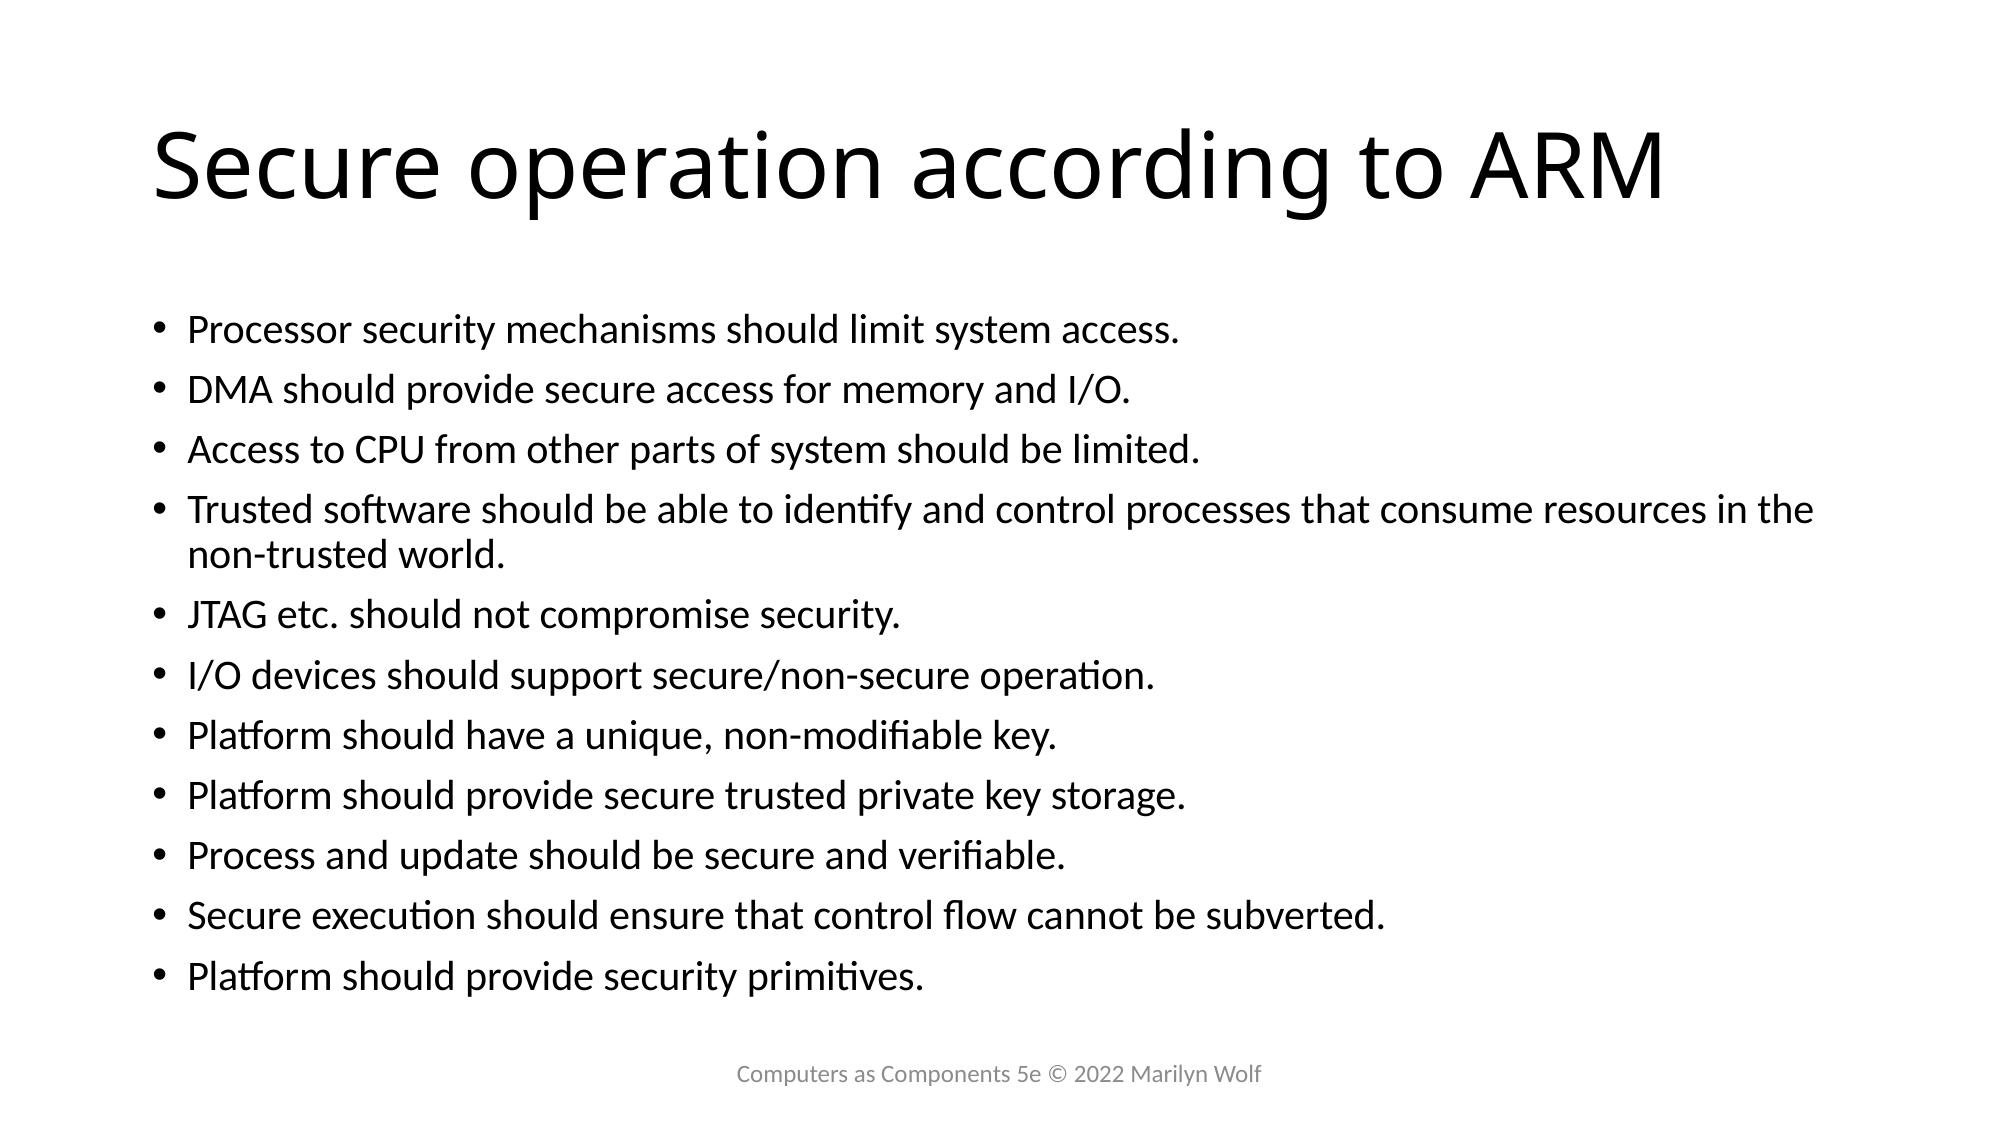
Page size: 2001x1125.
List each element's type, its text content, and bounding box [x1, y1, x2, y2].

list Processor security mechanisms should limit system access. DMA should provide secure access for memory and I/O. Access to CPU from other parts of system should be limited. Trusted software should be able to identify and control processes that consume resources in the non-trusted world. JTAG etc. should not compromise security. I/O devices should support secure/non-secure operation. Platform should have a unique, non-modifiable key. Platform should provide secure trusted private key storage. Process and update should be secure and verifiable. Secure execution should ensure that control flow cannot be subverted. Platform should provide security primitives. [137, 299, 1863, 1014]
title Secure operation according to ARM [137, 59, 1863, 278]
footer Computers as Components 5e © 2022 Marilyn Wolf [662, 1042, 1338, 1103]
